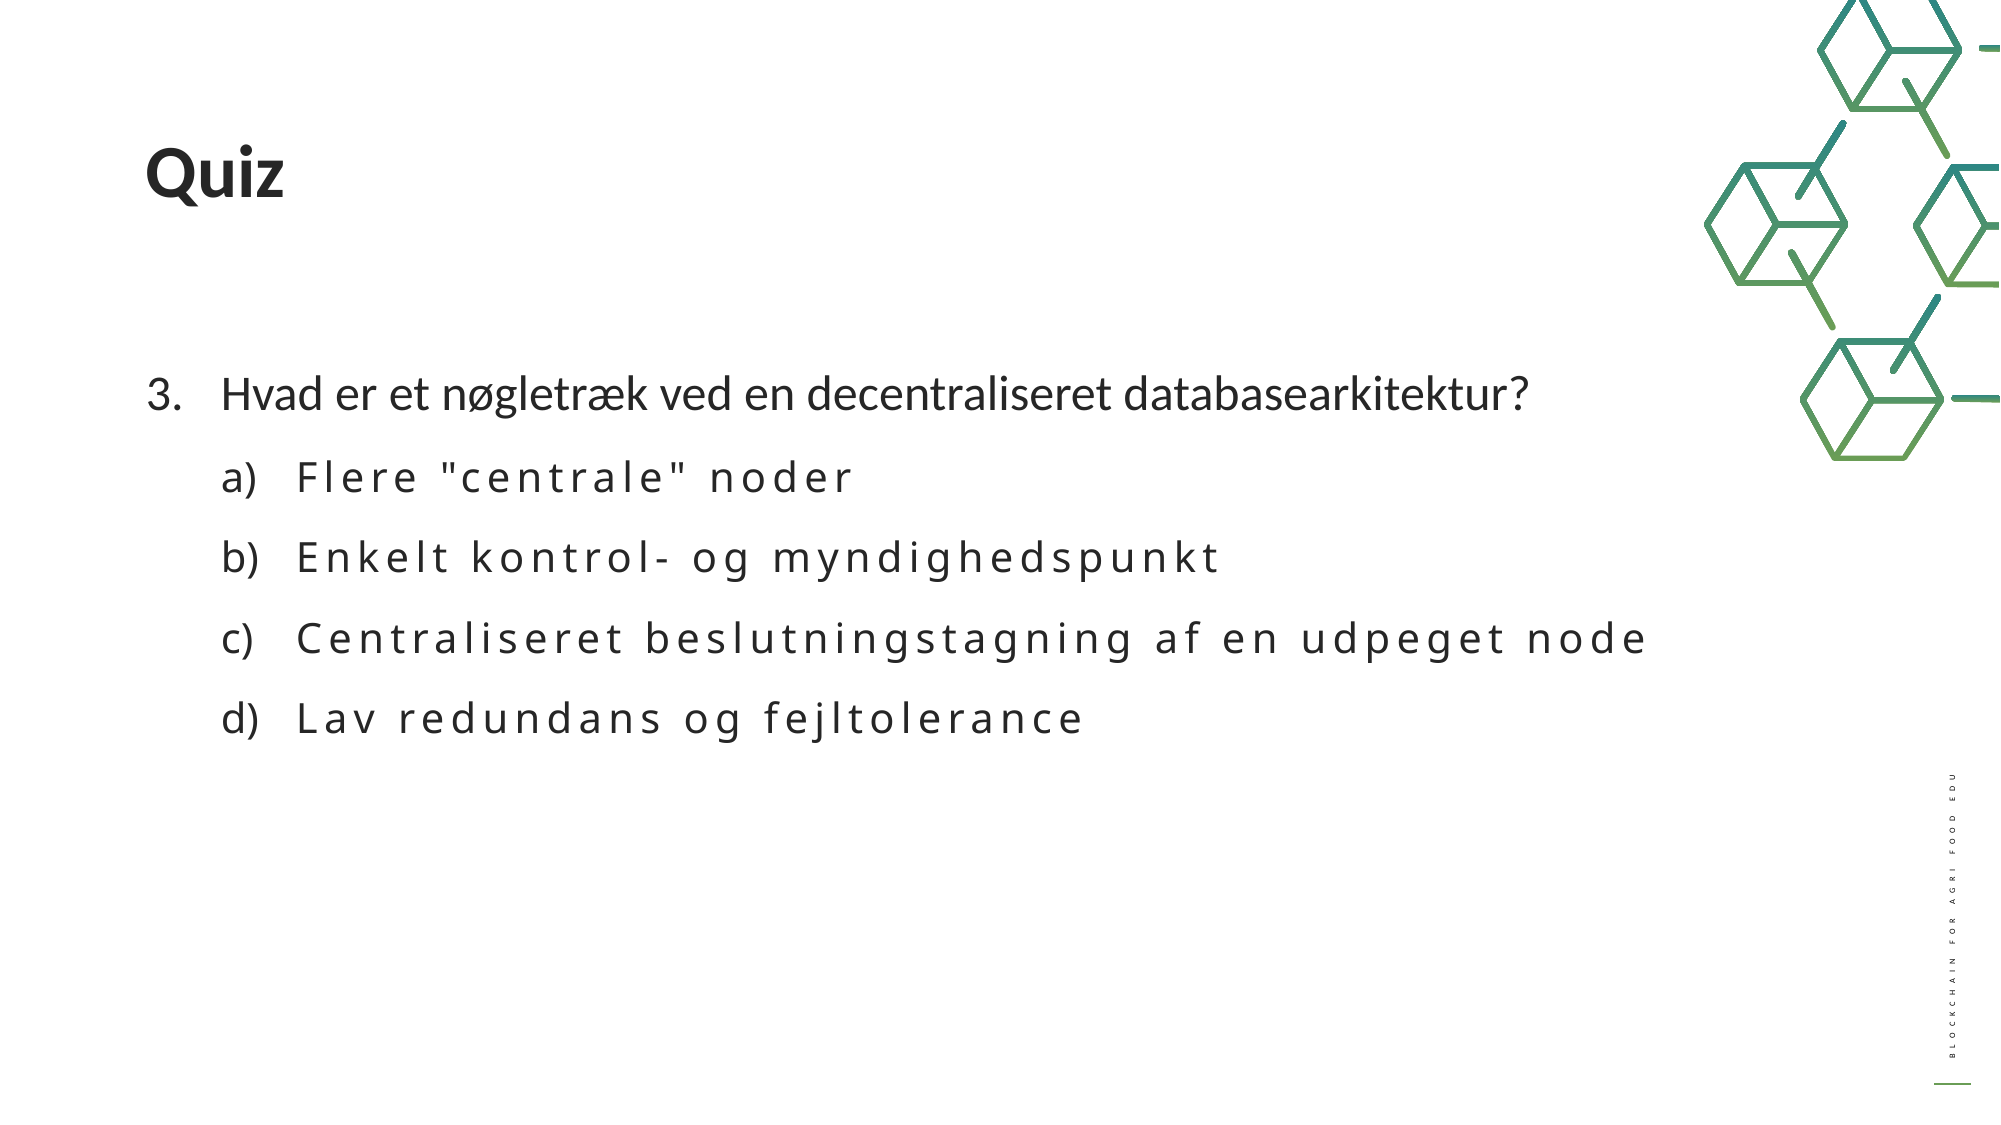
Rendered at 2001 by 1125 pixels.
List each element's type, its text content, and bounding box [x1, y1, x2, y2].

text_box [1704, 0, 2000, 461]
list Hvad er et nøgletræk ved en decentraliseret databasearkitektur? Flere "centrale" noder Enkelt kontrol- og myndighedspunkt Centraliseret beslutningstagning af en udpeget node Lav redundans og fejltolerance [130, 348, 1869, 1035]
list Quiz [130, 124, 1704, 337]
